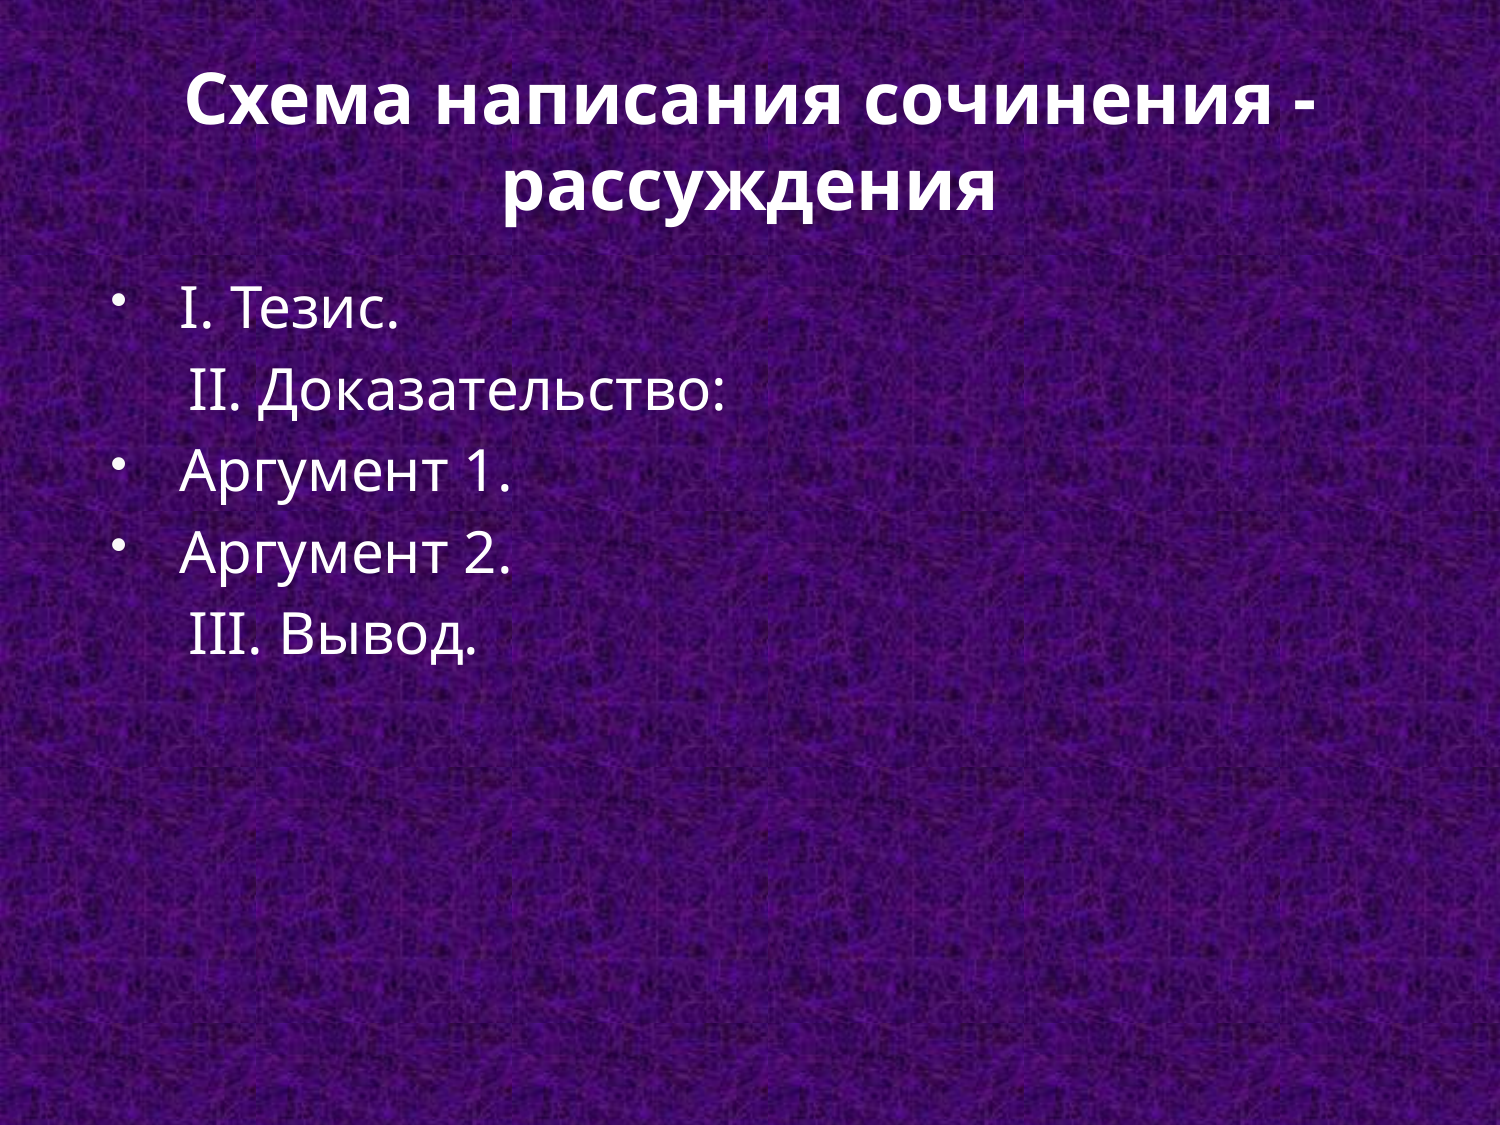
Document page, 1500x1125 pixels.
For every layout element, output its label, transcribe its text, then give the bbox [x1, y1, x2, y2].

list І. Тезис. ІІ. Доказательство: Аргумент 1. Аргумент 2. ІІІ. Вывод. [75, 262, 1425, 1035]
title Схема написания сочинения - рассуждения [75, 45, 1425, 233]
picture [0, 0, 1500, 1125]
